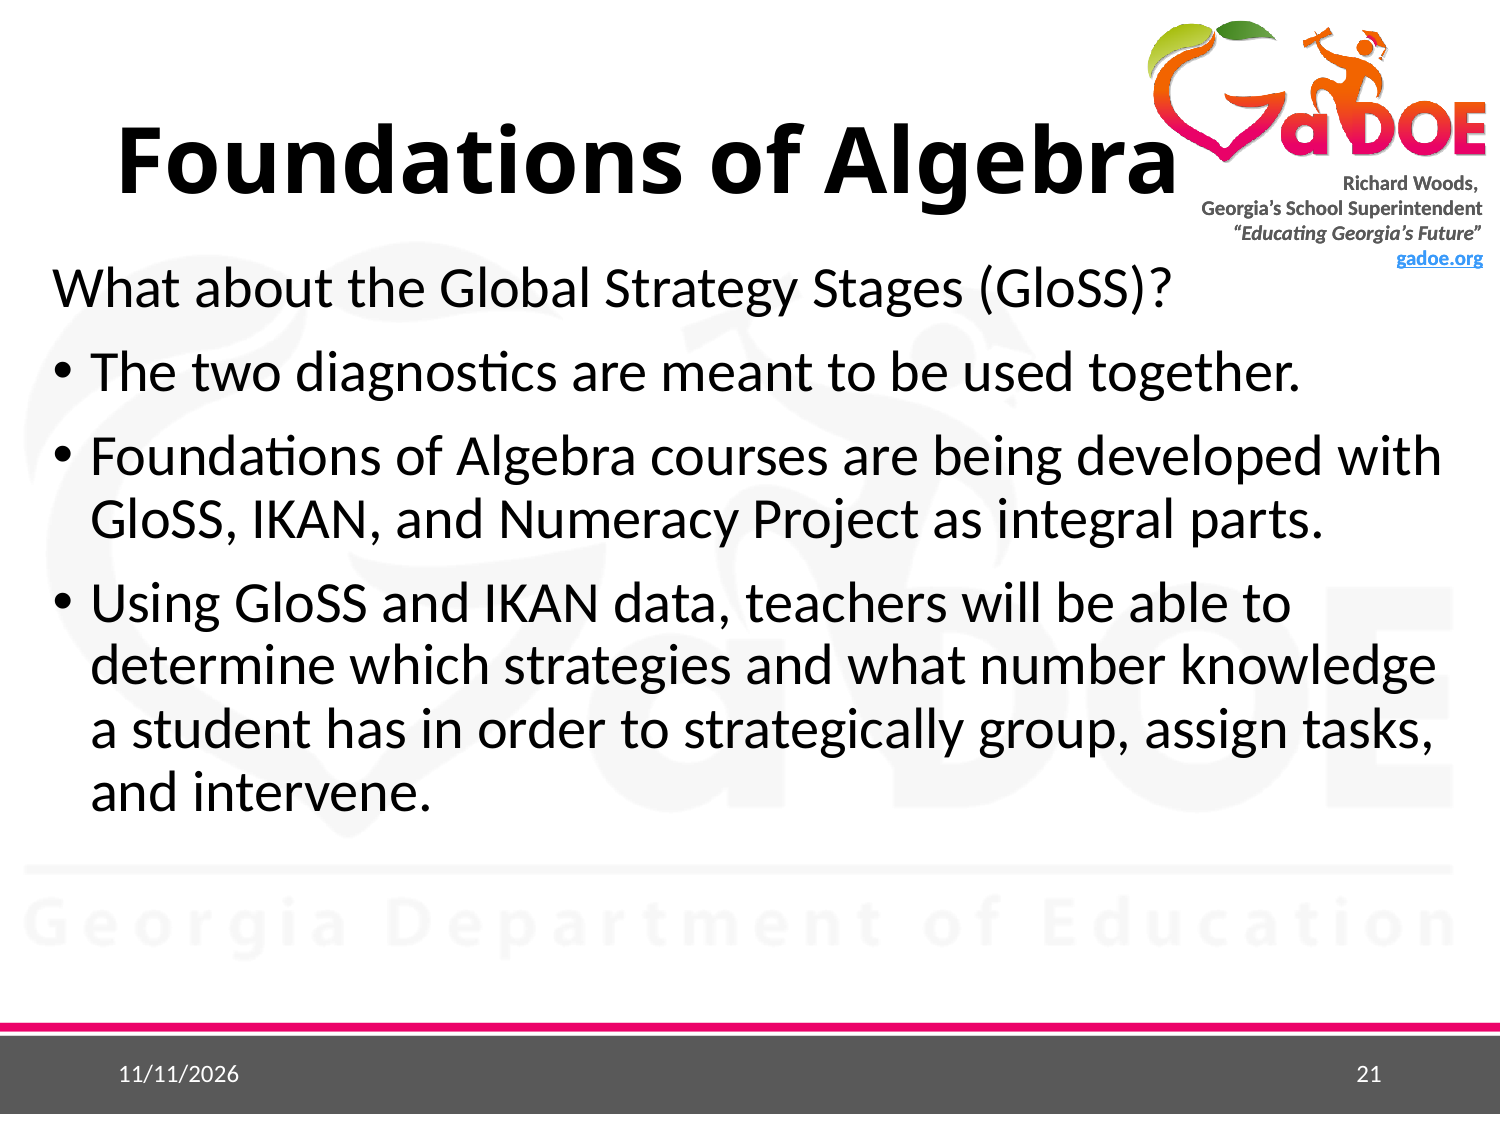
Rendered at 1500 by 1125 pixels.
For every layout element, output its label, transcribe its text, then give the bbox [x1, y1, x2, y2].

picture [1263, 235, 1473, 249]
picture [19, 235, 1473, 980]
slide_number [103, 1042, 441, 1103]
title Foundations of Algebra [99, 54, 1263, 249]
list What about the Global Strategy Stages (GloSS)? The two diagnostics are meant to be used together. Foundations of Algebra courses are being developed with GloSS, IKAN, and Numeracy Project as integral parts. Using GloSS and IKAN data, teachers will be able to determine which strategies and what number knowledge a student has in order to strategically group, assign tasks, and intervene. [37, 249, 1475, 964]
slide_number 21 [1059, 1042, 1397, 1103]
picture [1135, 8, 1499, 164]
